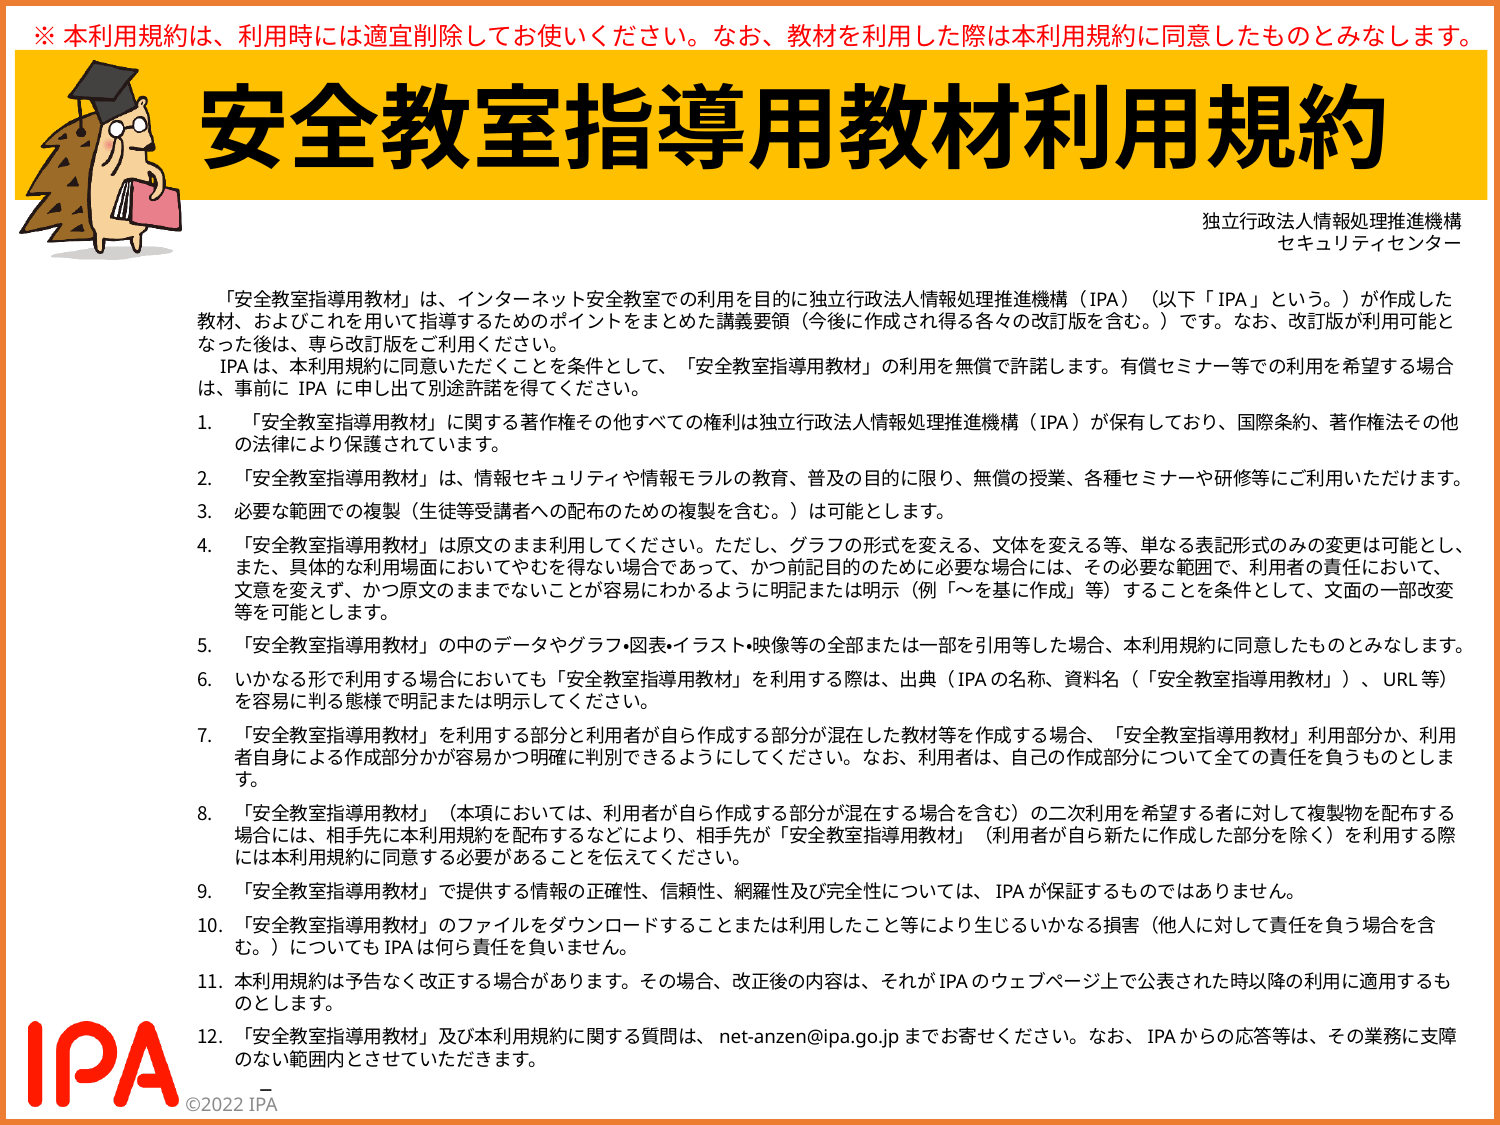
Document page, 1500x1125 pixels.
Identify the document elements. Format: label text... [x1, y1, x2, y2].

picture [19, 60, 182, 260]
text_box ※本利用規約は、利用時には適宜削除してお使いください。なお、教材を利用した際は本利用規約に同意したものとみなします。 [18, 13, 1477, 59]
title 安全教室指導用教材利用規約 [182, 73, 1488, 190]
list 独立行政法人情報処理推進機構 セキュリティセンター 「安全教室指導用教材」は、インターネット安全教室での利用を目的に独立行政法人情報処理推進機構（IPA）（以下「IPA」という。）が作成した教材、およびこれを用いて指導するためのポイントをまとめた講義要領（今後に作成され得る各々の改訂版を含む。）です。なお、改訂版が利用可能となった後は、専ら改訂版をご利用ください。 IPAは、本利用規約に同意いただくことを条件として、「安全教室指導用教材」の利用を無償で許諾します。有償セミナー等での利用を希望する場合は、事前に IPA に申し出て別途許諾を得てください。 「安全教室指導用教材」に関する著作権その他すべての権利は独立行政法人情報処理推進機構（IPA）が保有しており、国際条約、著作権法その他の法律により保護されています。 「安全教室指導用教材」は、情報セキュリティや情報モラルの教育、普及の目的に限り、無償の授業、各種セミナーや研修等にご利用いただけます。 必要な範囲での複製（生徒等受講者への配布のための複製を含む。）は可能とします。 「安全教室指導用教材」は原文のまま利用してください。ただし、グラフの形式を変える、文体を変える等、単なる表記形式のみの変更は可能とし、また、具体的な利用場面においてやむを得ない場合であって、かつ前記目的のために必要な場合には、その必要な範囲で、利用者の責任において、文意を変えず、かつ原文のままでないことが容易にわかるように明記または明示（例「～を基に作成」等）することを条件として、文面の一部改変等を可能とします。 「安全教室指導用教材」の中のデータやグラフ・図表・イラスト・映像等の全部または一部を引用等した場合、本利用規約に同意したものとみなします。 いかなる形で利用する場合においても「安全教室指導用教材」を利用する際は、出典（IPAの名称、資料名（「安全教室指導用教材」）、URL等）を容易に判る態様で明記または明示してください。 「安全教室指導用教材」を利用する部分と利用者が自ら作成する部分が混在した教材等を作成する場合、「安全教室指導用教材」利用部分か、利用者自身による作成部分かが容易かつ明確に判別できるようにしてください。なお、利用者は、自己の作成部分について全ての責任を負うものとします。 「安全教室指導用教材」（本項においては、利用者が自ら作成する部分が混在する場合を含む）の二次利用を希望する者に対して複製物を配布する場合には、相手先に本利用規約を配布するなどにより、相手先が「安全教室指導用教材」（利用者が自ら新たに作成した部分を除く）を利用する際には本利用規約に同意する必要があることを伝えてください。 「安全教室指導用教材」で提供する情報の正確性、信頼性、網羅性及び完全性については、IPAが保証するものではありません。 「安全教室指導用教材」のファイルをダウンロードすることまたは利用したこと等により生じるいかなる損害（他人に対して責任を負う場合を含む。）についてもIPAは何ら責任を負いません。 本利用規約は予告なく改正する場合があります。その場合、改正後の内容は、それがIPAのウェブページ上で公表された時以降の利用に適用するものとします。 「安全教室指導用教材」及び本利用規約に関する質問は、net-anzen@ipa.go.jpまでお寄せください。なお、IPAからの応答等は、その業務に支障のない範囲内とさせていただきます。 [182, 202, 1477, 1089]
picture [28, 1021, 179, 1107]
